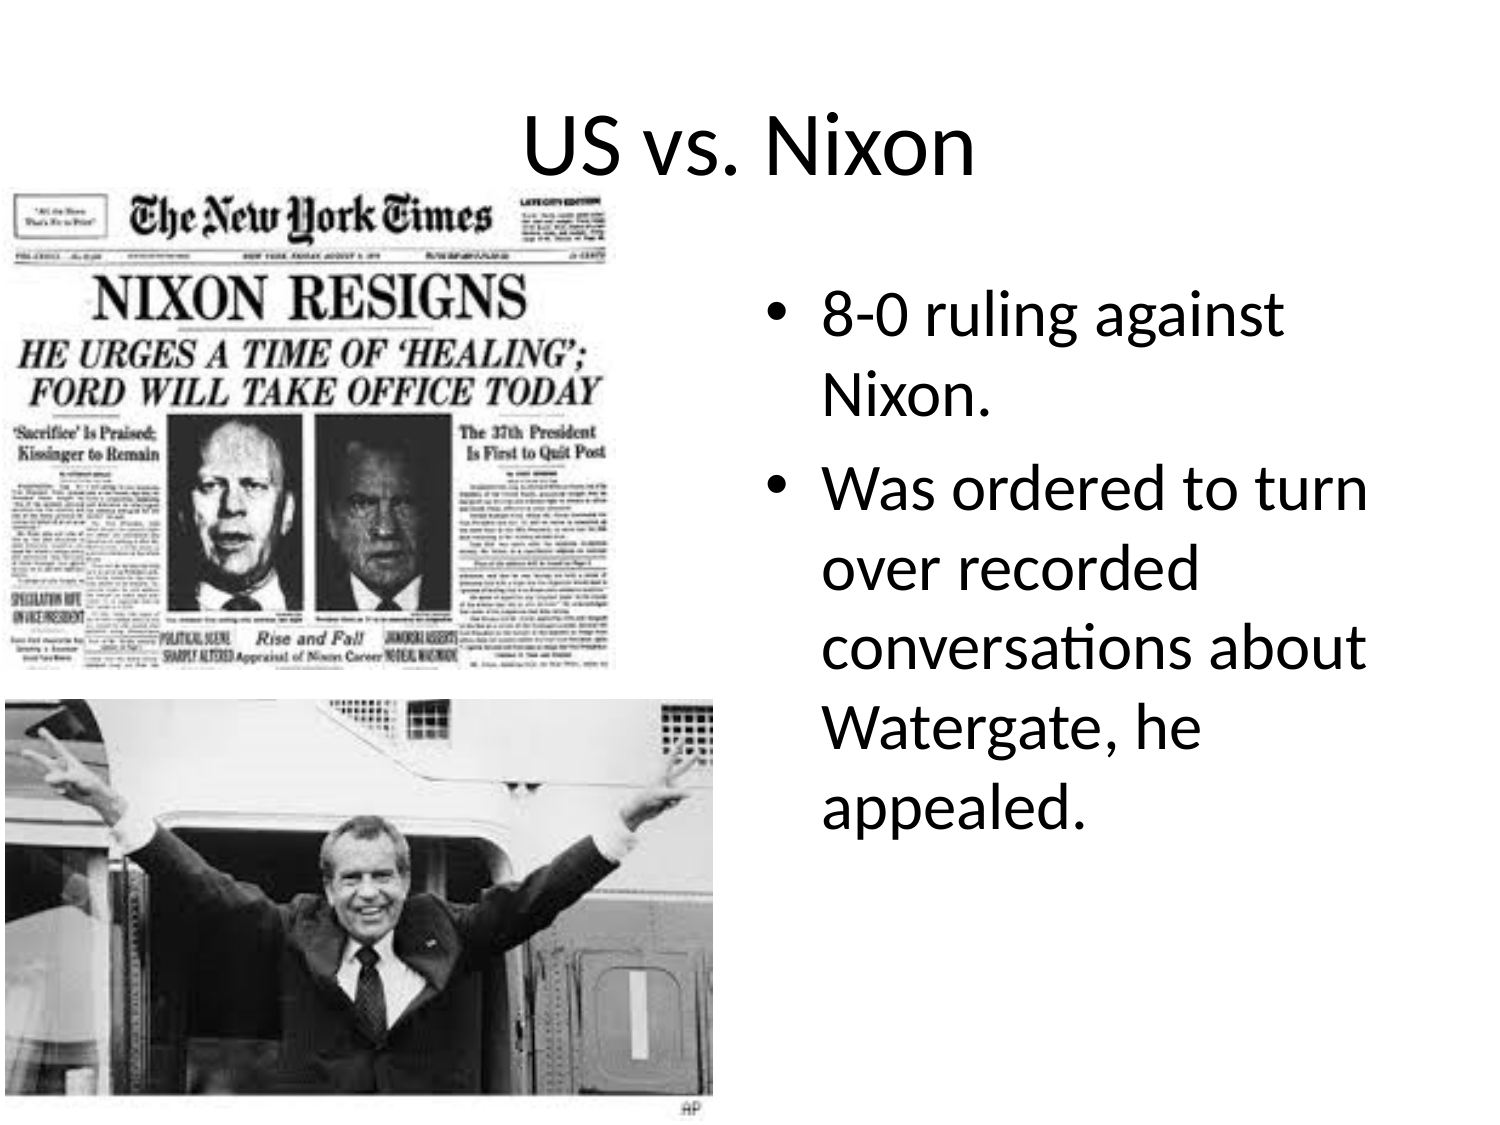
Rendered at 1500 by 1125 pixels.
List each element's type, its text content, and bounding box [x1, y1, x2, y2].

picture [2, 187, 616, 670]
list 8-0 ruling against Nixon. Was ordered to turn over recorded conversations about Watergate, he appealed. [750, 262, 1425, 1005]
picture [4, 699, 713, 1121]
title US vs. Nixon [75, 45, 1425, 233]
